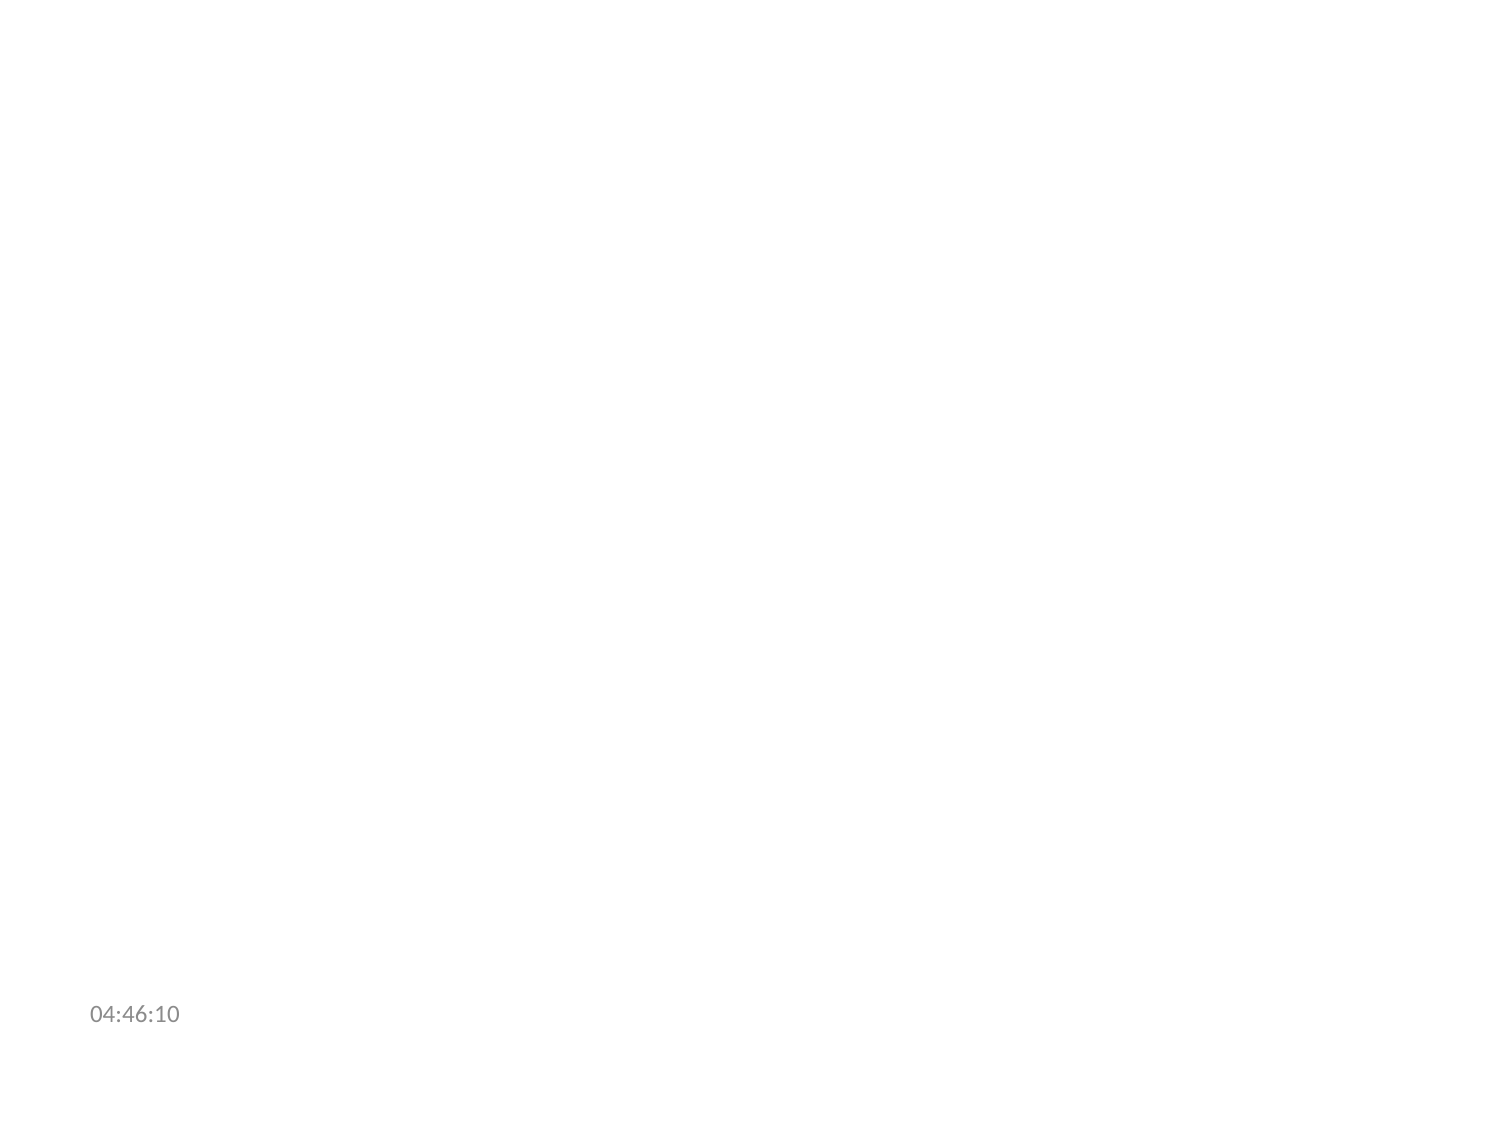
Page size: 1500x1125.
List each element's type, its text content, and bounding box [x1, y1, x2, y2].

text_box 15:35:09 [75, 982, 425, 1043]
